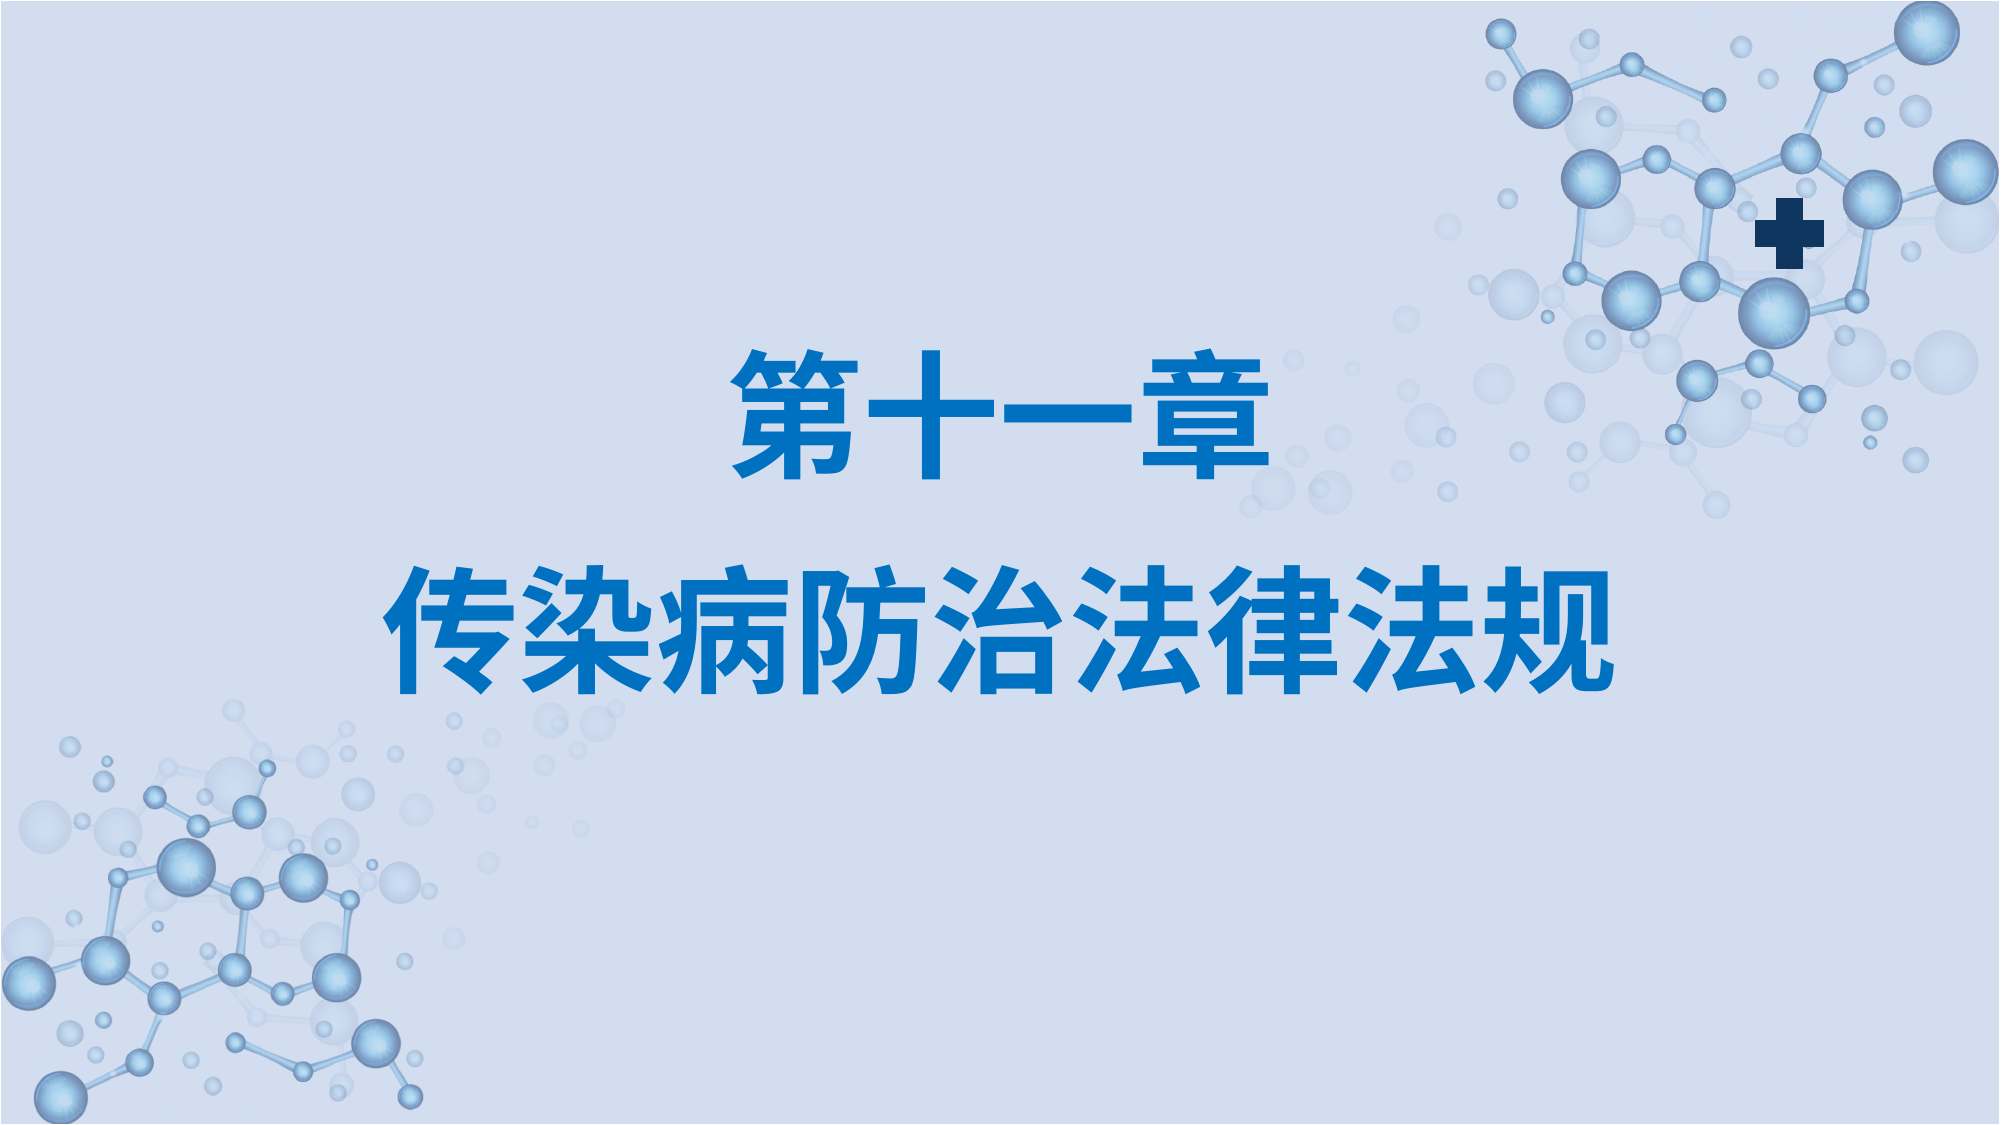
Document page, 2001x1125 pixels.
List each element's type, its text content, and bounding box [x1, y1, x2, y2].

text_box 第十一章 传染病防治法律法规 [152, 273, 1847, 717]
